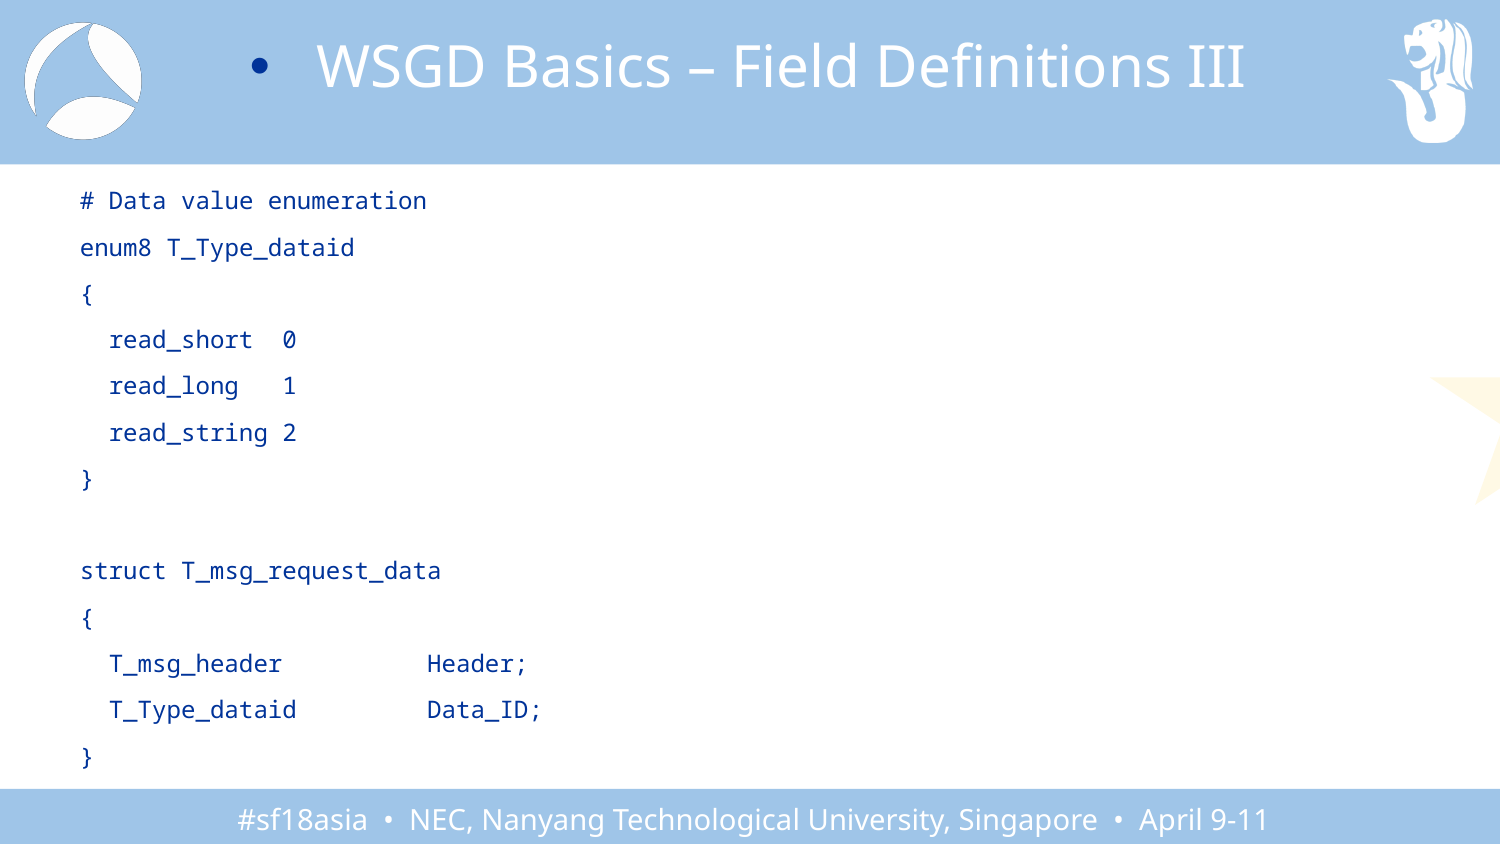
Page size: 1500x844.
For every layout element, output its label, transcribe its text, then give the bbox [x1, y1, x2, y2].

list # Data value enumeration enum8 T_Type_dataid { read_short 0 read_long 1 read_string 2 } struct T_msg_request_data { T_msg_header Header; T_Type_dataid Data_ID; } [64, 173, 1436, 788]
picture [1387, 19, 1473, 143]
picture [24, 22, 142, 140]
list WSGD Basics – Field Definitions III [147, 0, 1341, 139]
